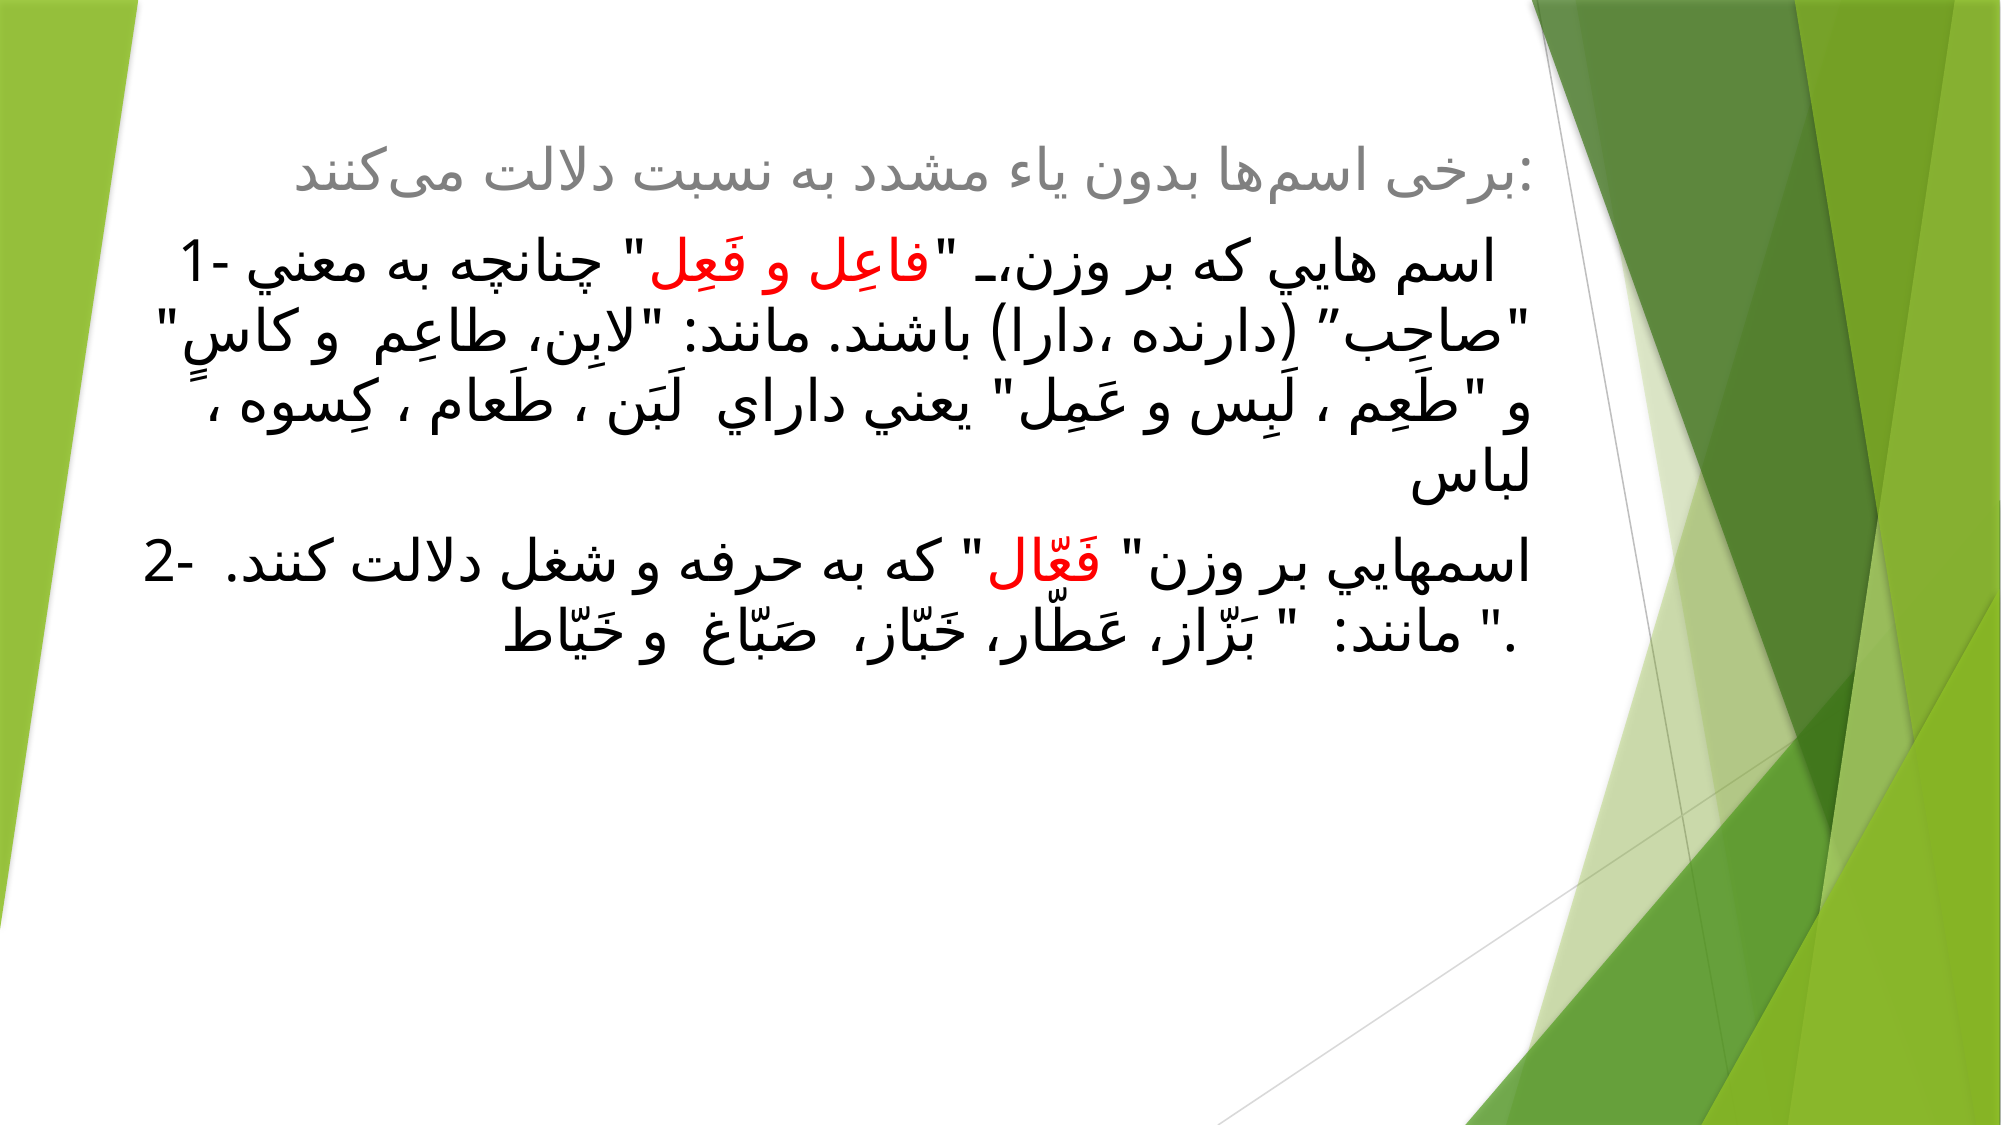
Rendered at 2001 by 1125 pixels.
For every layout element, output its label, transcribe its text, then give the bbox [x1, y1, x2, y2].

subtitle برخی اسم‌ها بدون یاء مشدد به نسبت دلالت می‌کنند: 1- اسم هايي كه بر وزن، "فاعِل و فَعِل" چنانچه به معني "صاحِب” (دارنده ،دارا) باشند. مانند: "لابِن، طاعِم و كاسٍ" و "طَعِم ، لَبِس و عَمِل" يعني داراي لَبَن ، طَعام ، كِسوه ، لباس 2- اسمهايي بر وزن" فَعّال" كه به حرفه و شغل دلالت كنند. مانند: " بَزّاز، عَطّار، خَبّاز، صَبّاغ و خَيّاط ". [113, 125, 1549, 934]
